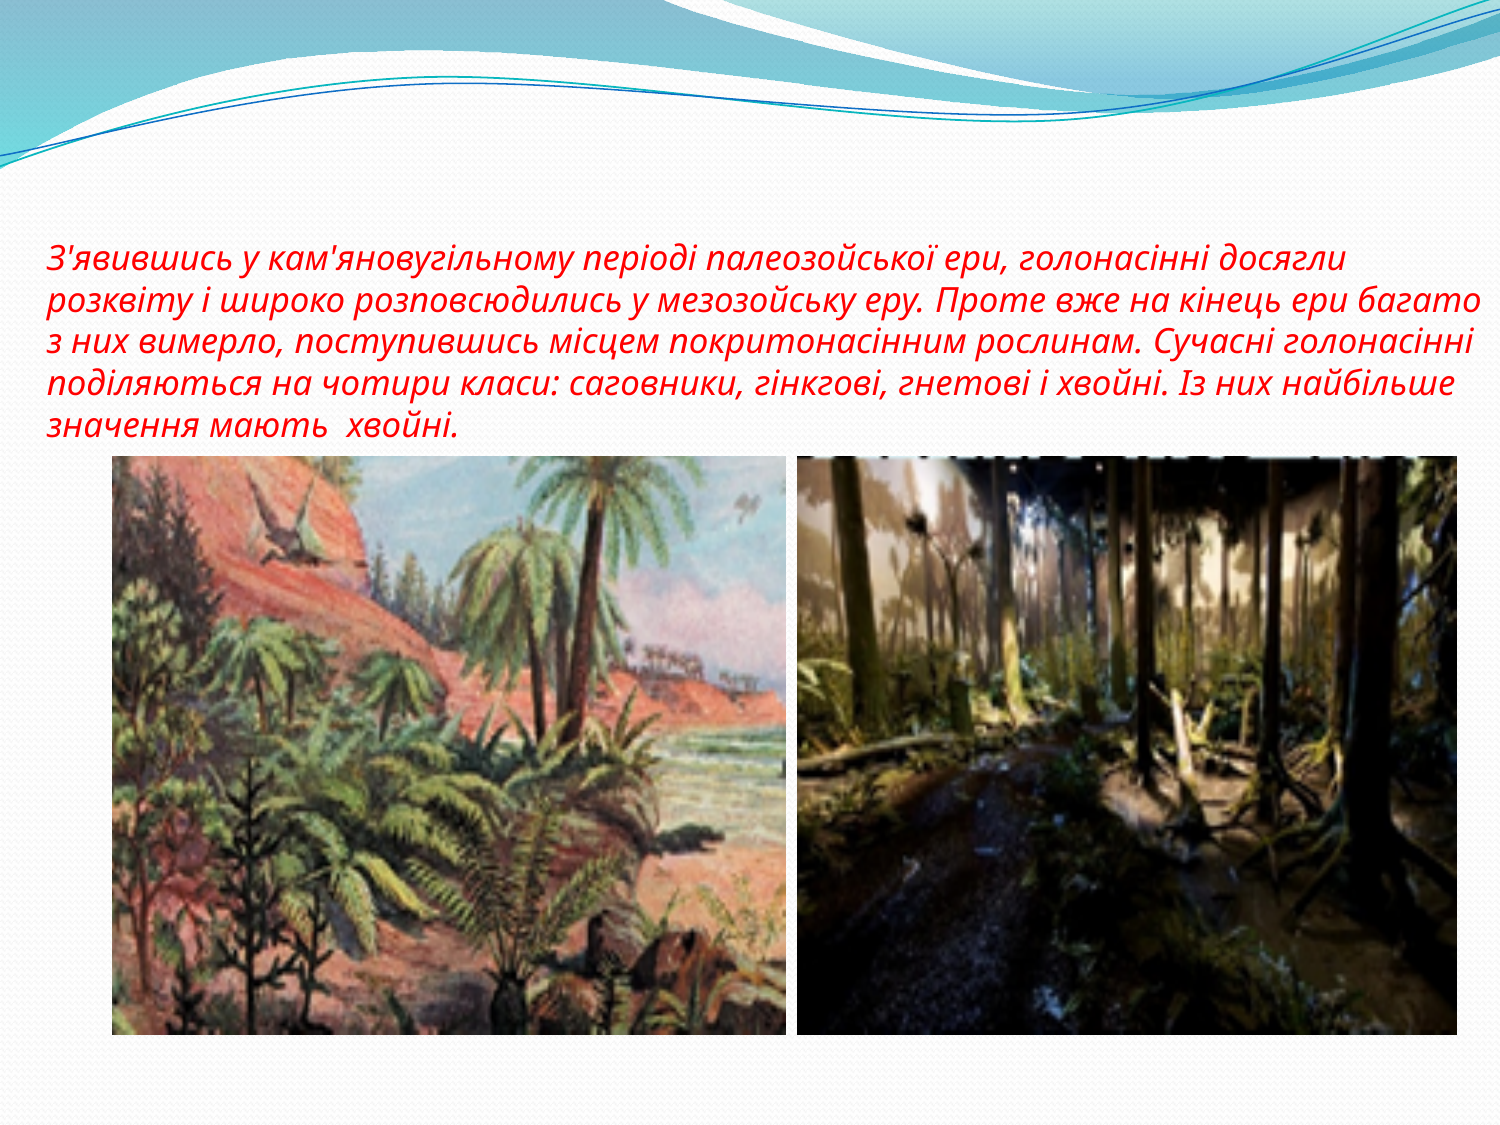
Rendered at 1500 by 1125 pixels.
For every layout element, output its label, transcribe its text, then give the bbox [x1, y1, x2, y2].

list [111, 455, 786, 1036]
picture [796, 456, 1457, 1036]
title З'явившись у кам'яновугільному періоді палеозойської ери, голонасінні досягли розквіту і широко розповсюдились у мезозойську еру. Проте вже на кінець ери багато з них вимерло, поступившись місцем покритонасінним рослинам. Сучасні голонасінні поділяються на чотири класи: саговники, гінкгові, гнетові і хвойні. Із них найбільше значення мають хвойні. [46, 35, 1500, 539]
